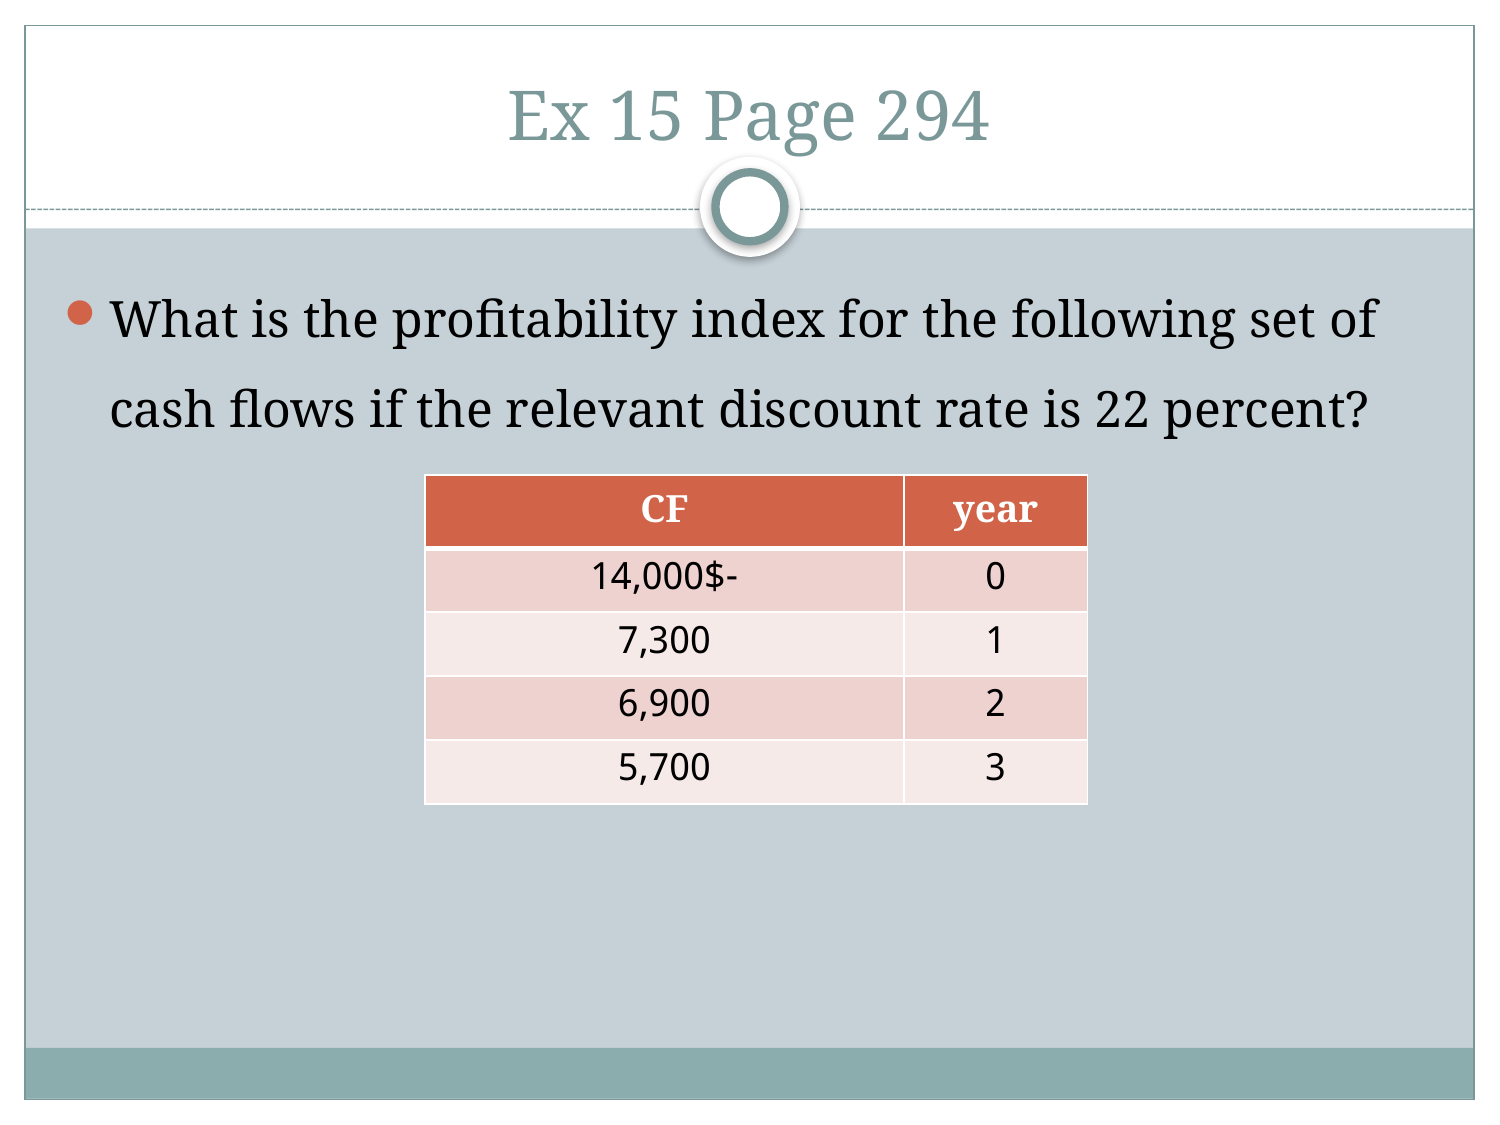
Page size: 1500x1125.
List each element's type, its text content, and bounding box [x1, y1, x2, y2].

table_cell 2 [905, 677, 1087, 739]
title Ex 15 Page 294 [49, 37, 1450, 162]
table_cell 6,900 [426, 677, 903, 739]
table_cell 5,700 [426, 741, 903, 803]
table_cell -14,000$ [426, 551, 903, 611]
table_header CF [426, 476, 903, 546]
list What is the profitability index for the following set of cash flows if the relevant discount rate is 22 percent? [49, 250, 1445, 1001]
table_header year [905, 476, 1087, 546]
table_cell 3 [905, 741, 1087, 803]
table_cell 0 [905, 551, 1087, 611]
table_cell 1 [905, 613, 1087, 675]
table_cell 7,300 [426, 613, 903, 675]
